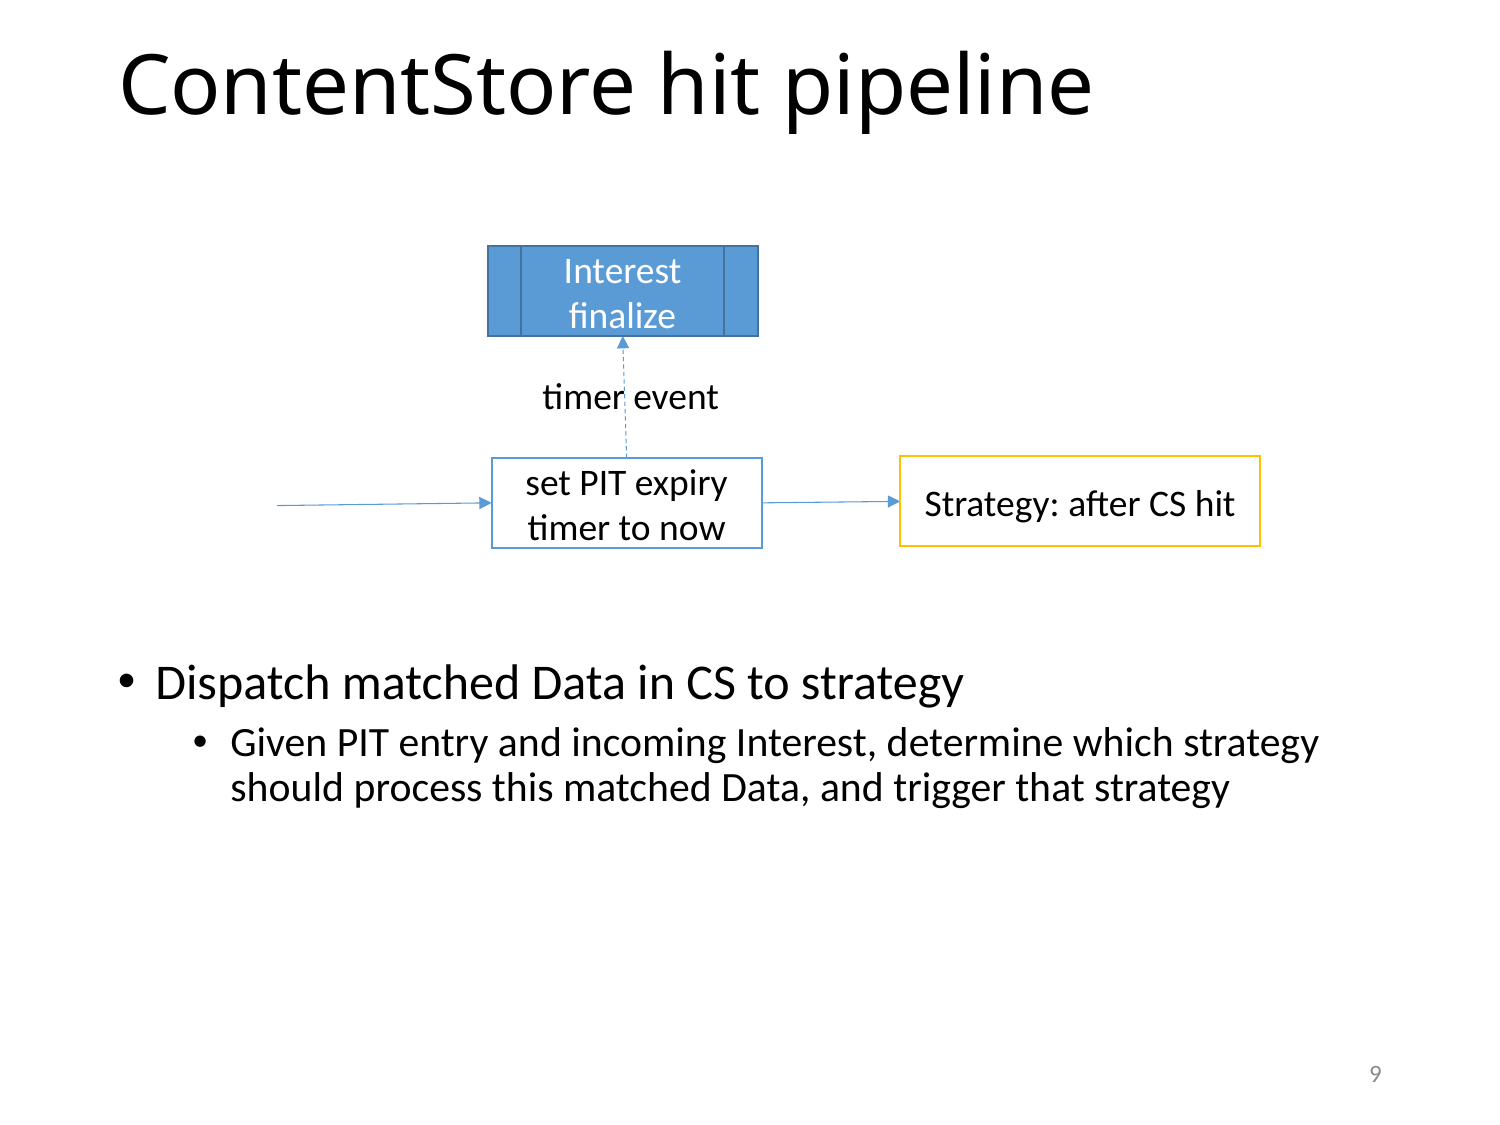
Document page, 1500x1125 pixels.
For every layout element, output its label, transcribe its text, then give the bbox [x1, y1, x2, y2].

title ContentStore hit pipeline [103, 2, 1397, 174]
text_box timer event [527, 364, 622, 425]
text_box timer event [627, 364, 734, 425]
text_box set PIT expiry timer to now [491, 457, 763, 549]
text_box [622, 335, 627, 458]
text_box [277, 502, 492, 506]
text_box Strategy: after CS hit [899, 455, 1261, 547]
text_box Interest finalize [487, 245, 759, 337]
slide_number 9 [1059, 1042, 1397, 1103]
text_box Dispatch matched Data in CS to strategy Given PIT entry and incoming Interest, determine which strategy should process this matched Data, and trigger that strategy [103, 649, 1397, 1014]
